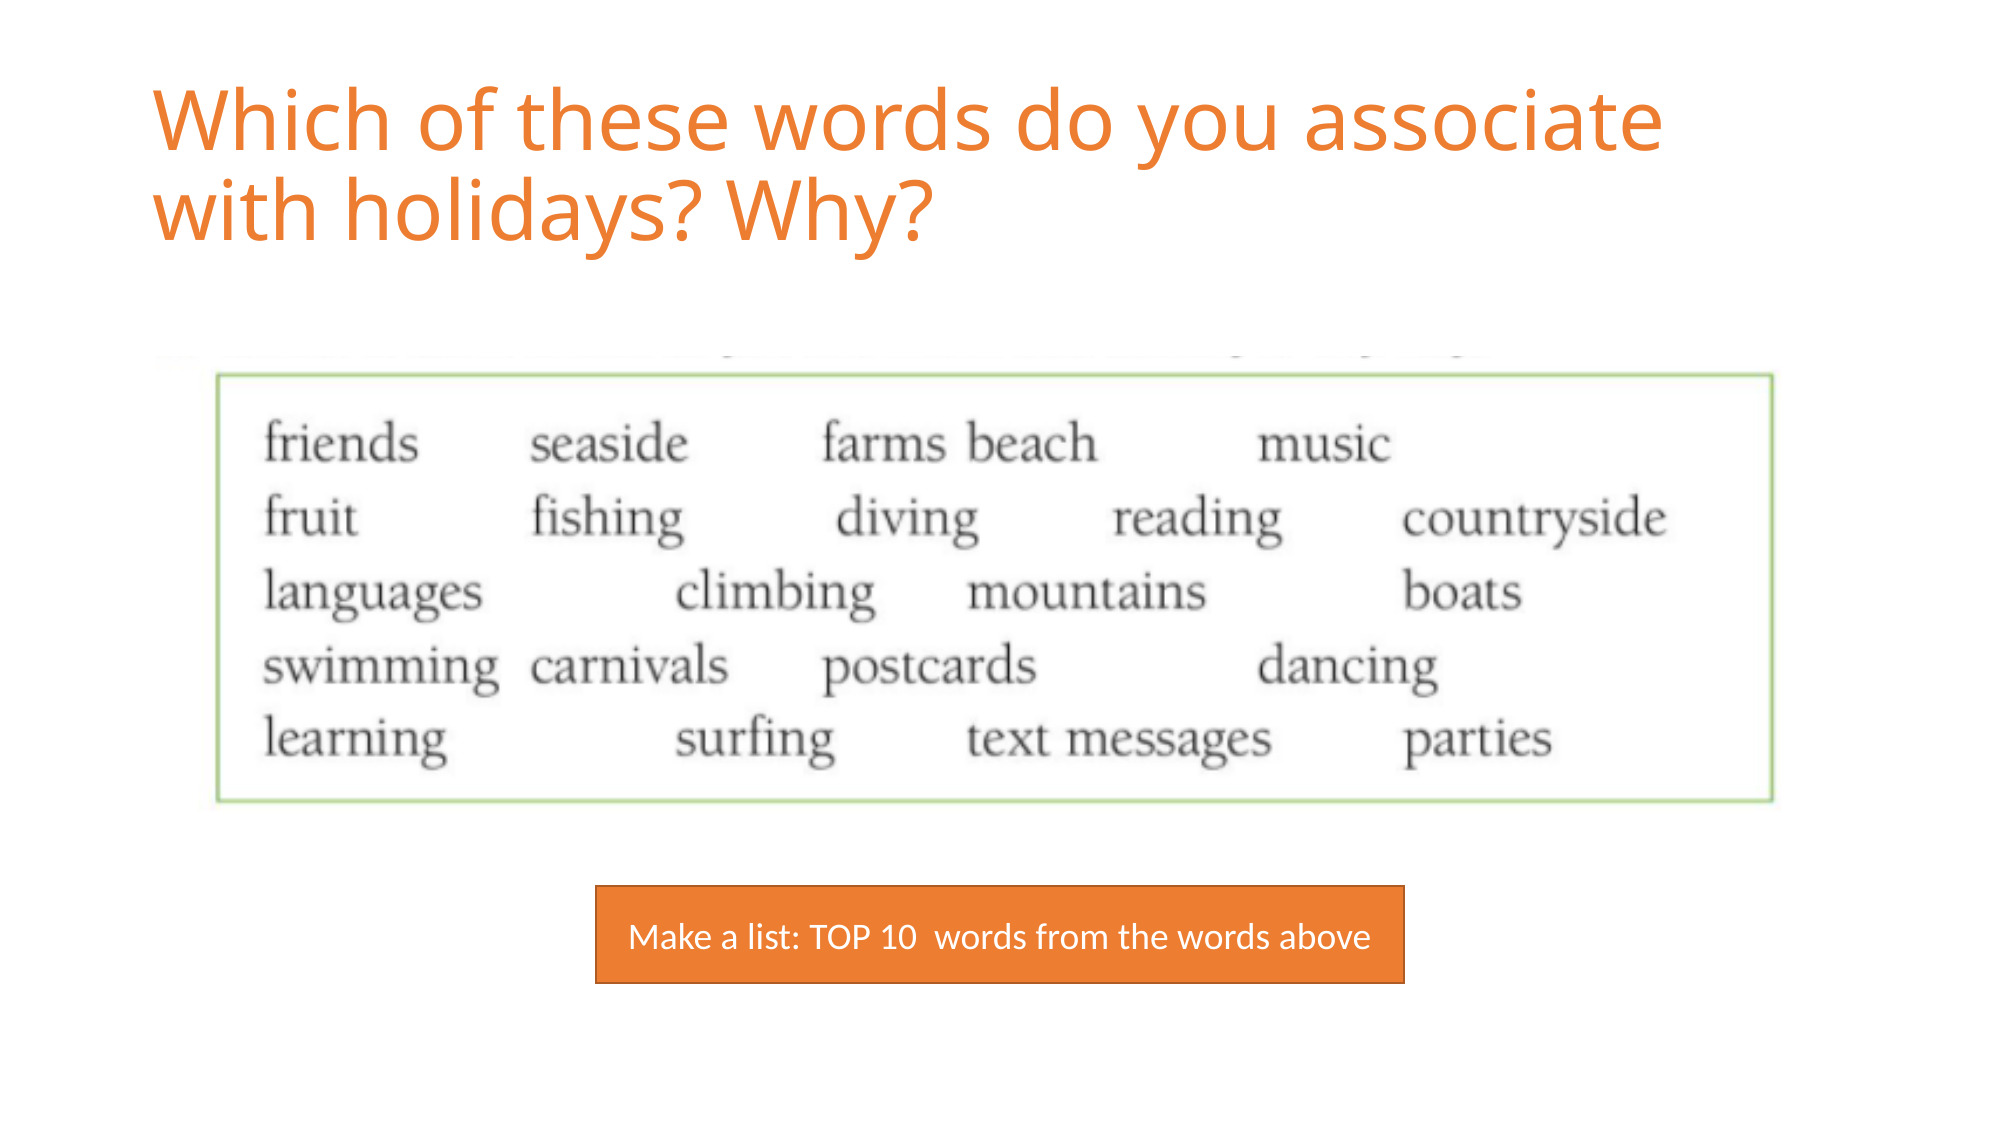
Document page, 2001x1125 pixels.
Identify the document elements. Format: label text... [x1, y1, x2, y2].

title Which of these words do you associate with holidays? Why? [137, 59, 1863, 278]
text_box Make a list: TOP 10 words from the words above [595, 886, 1405, 984]
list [155, 356, 1845, 886]
